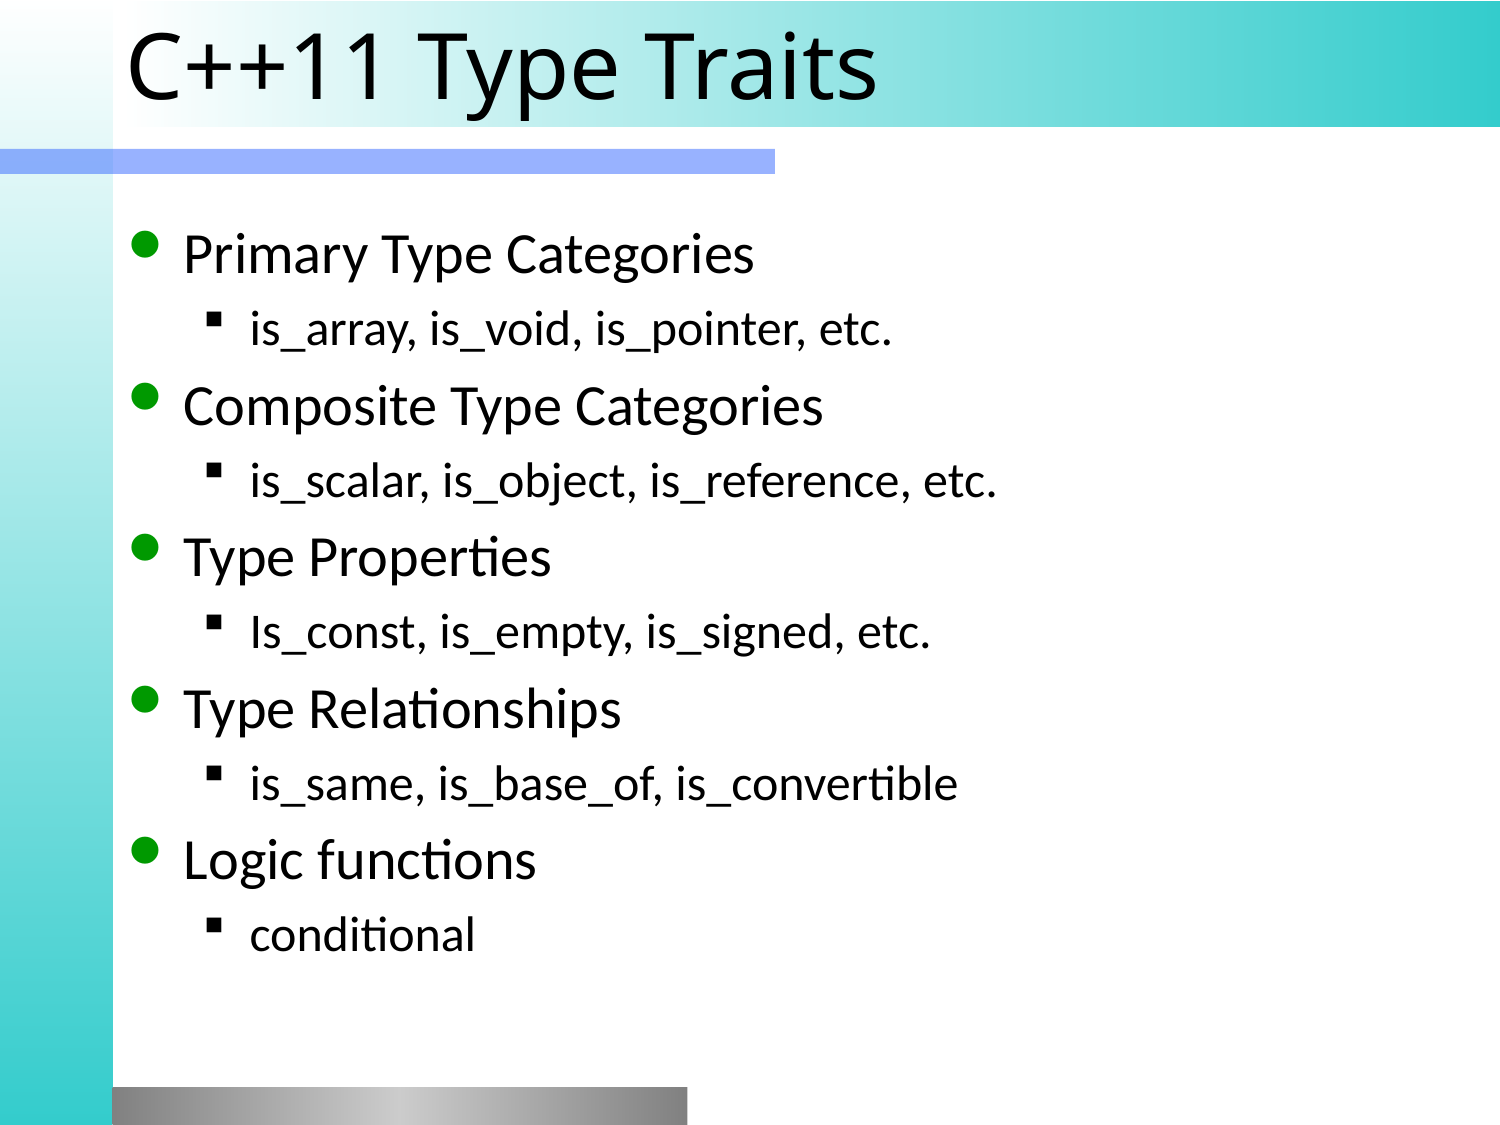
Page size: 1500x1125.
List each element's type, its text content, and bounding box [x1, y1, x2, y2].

title C++11 Type Traits [110, 0, 1500, 126]
list Primary Type Categories is_array, is_void, is_pointer, etc. Composite Type Categories is_scalar, is_object, is_reference, etc. Type Properties Is_const, is_empty, is_signed, etc. Type Relationships is_same, is_base_of, is_convertible Logic functions conditional [112, 207, 1388, 1073]
